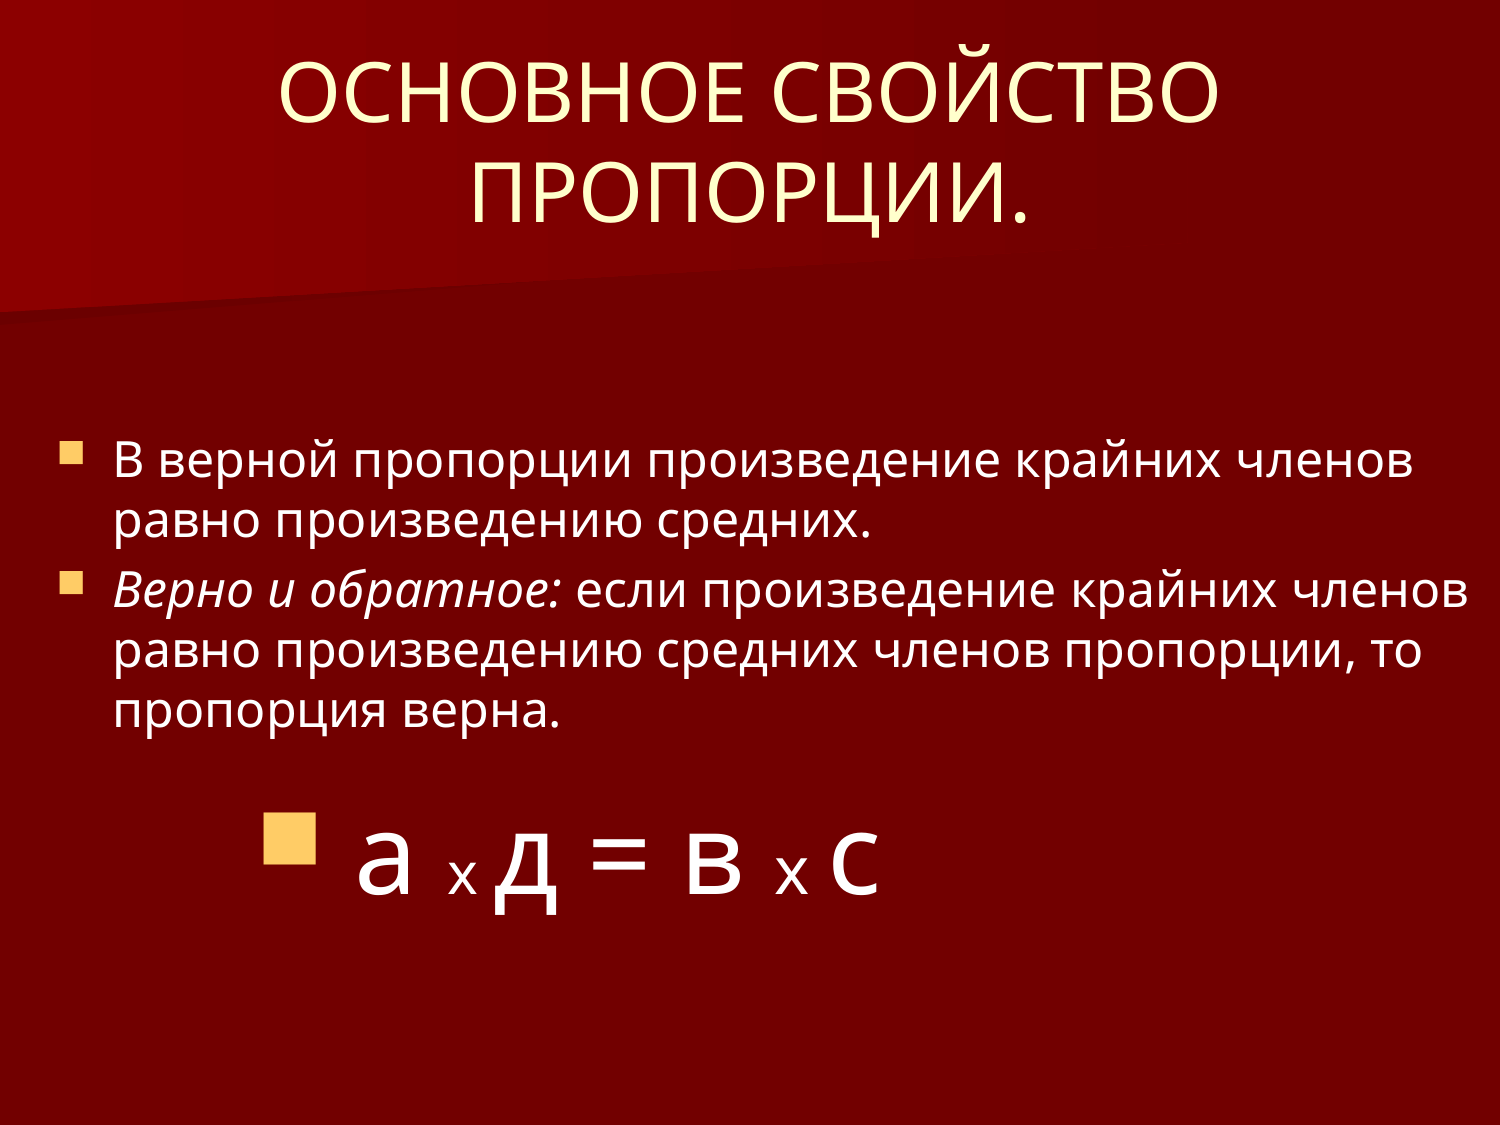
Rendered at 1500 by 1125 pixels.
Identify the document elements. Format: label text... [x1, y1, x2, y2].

list В верной пропорции произведение крайних членов равно произведению средних. Верно и обратное: если произведение крайних членов равно произведению средних членов пропорции, то пропорция верна. [40, 349, 1500, 1083]
text_box а х д = в х с [242, 774, 1081, 925]
title ОСНОВНОЕ СВОЙСТВО ПРОПОРЦИИ. [74, 44, 1426, 233]
